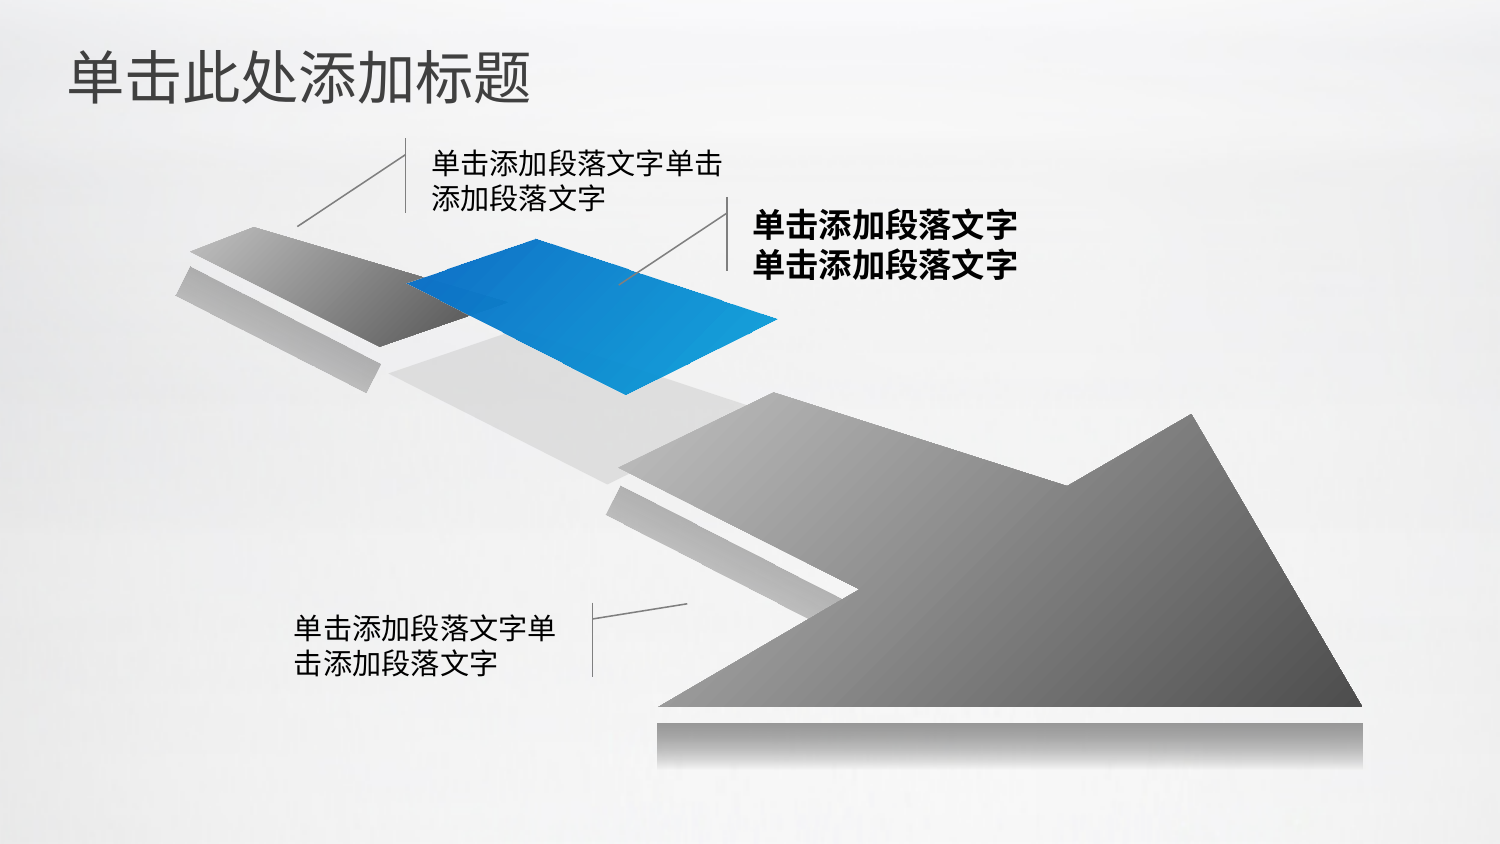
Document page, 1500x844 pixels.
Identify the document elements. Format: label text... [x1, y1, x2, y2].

text_box 单击添加段落文字单击添加段落文字 [738, 197, 1063, 271]
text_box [170, 226, 508, 347]
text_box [388, 238, 778, 485]
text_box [596, 392, 1363, 770]
text_box 单击添加段落文字单击添加段落文字 [279, 603, 582, 677]
text_box 单击此处添加标题 [51, 33, 597, 127]
text_box 单击添加段落文字单击添加段落文字 [416, 138, 742, 213]
picture [0, 0, 1500, 844]
